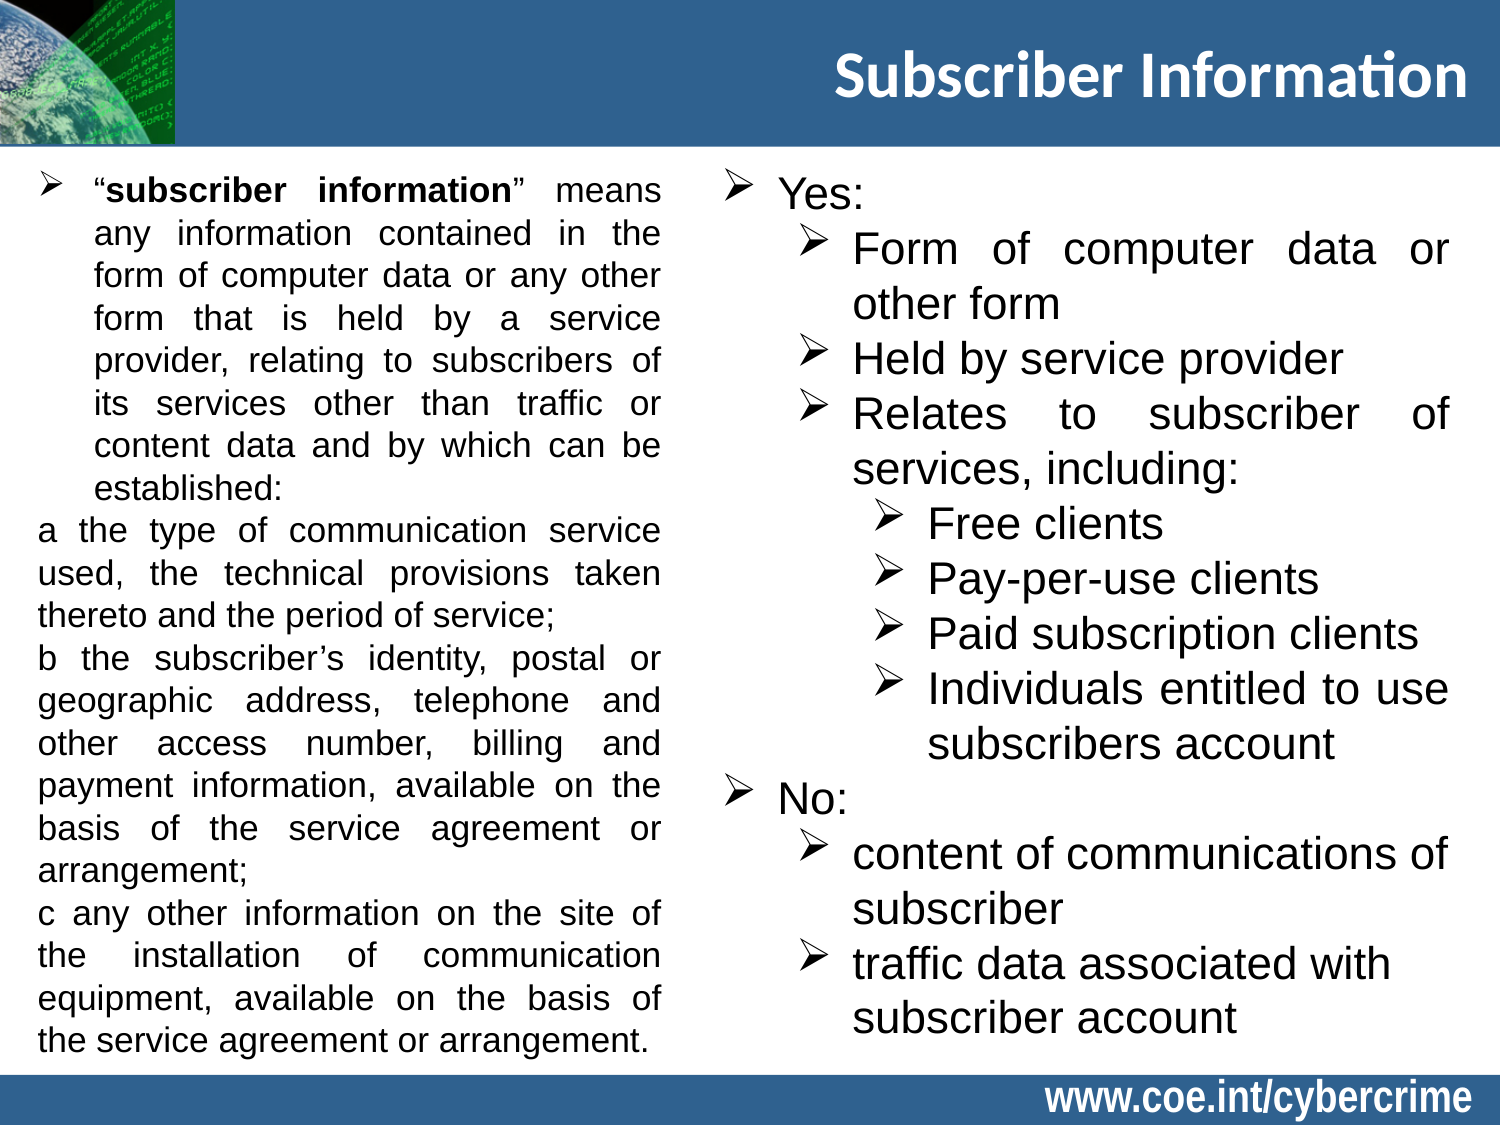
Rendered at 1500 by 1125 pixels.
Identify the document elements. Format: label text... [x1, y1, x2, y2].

text_box www.coe.int/cybercrime [1030, 1059, 1500, 1125]
text_box Yes: Form of computer data or other form Held by service provider Relates to subscriber of services, including: Free clients Pay-per-use clients Paid subscription clients Individuals entitled to use subscribers account No: content of communications of subscriber traffic data associated with subscriber account [706, 156, 1465, 1051]
text_box Subscriber Information [177, 0, 1500, 149]
picture [0, 0, 175, 144]
text_box “subscriber information” means any information contained in the form of computer data or any other form that is held by a service provider, relating to subscribers of its services other than traffic or content data and by which can be established: a the type of communication service used, the technical provisions taken thereto and the period of service; b the subscriber’s identity, postal or geographic address, telephone and other access number, billing and payment information, available on the basis of the service agreement or arrangement; c any other information on the site of the installation of communication equipment, available on the basis of the service agreement or arrangement. [22, 159, 677, 1068]
text_box [0, 1073, 1030, 1125]
